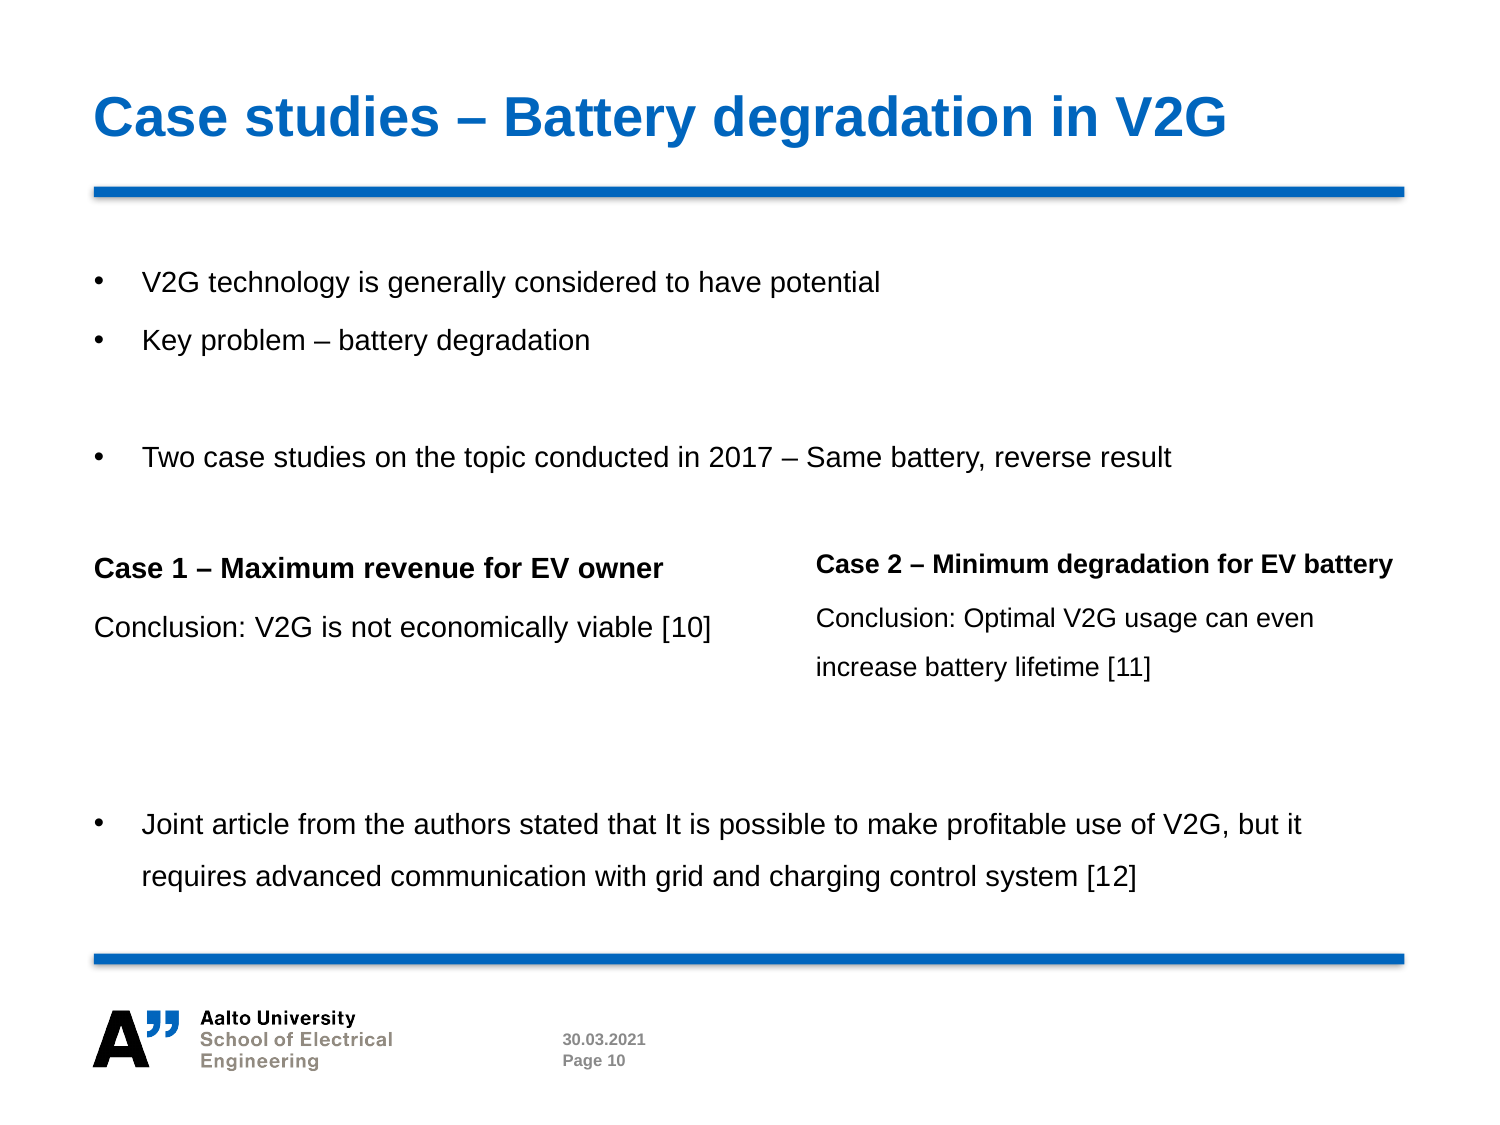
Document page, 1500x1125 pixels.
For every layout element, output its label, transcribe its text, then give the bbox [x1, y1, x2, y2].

text_box Case 2 – Minimum degradation for EV battery Conclusion: Optimal V2G usage can even increase battery lifetime [11] [815, 531, 1424, 717]
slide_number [562, 1029, 816, 1050]
list V2G technology is generally considered to have potential Key problem – battery degradation Two case studies on the topic conducted in 2017 – Same battery, reverse result [93, 245, 1343, 519]
picture [35, 953, 449, 1125]
slide_number Page 10 [562, 1050, 816, 1071]
text_box Joint article from the authors stated that It is possible to make profitable use of V2G, but it requires advanced communication with grid and charging control system [12] [93, 787, 1343, 900]
text_box Case 1 – Maximum revenue for EV owner Conclusion: V2G is not economically viable [10] [93, 532, 769, 717]
title Case studies – Battery degradation in V2G [93, 80, 1369, 228]
